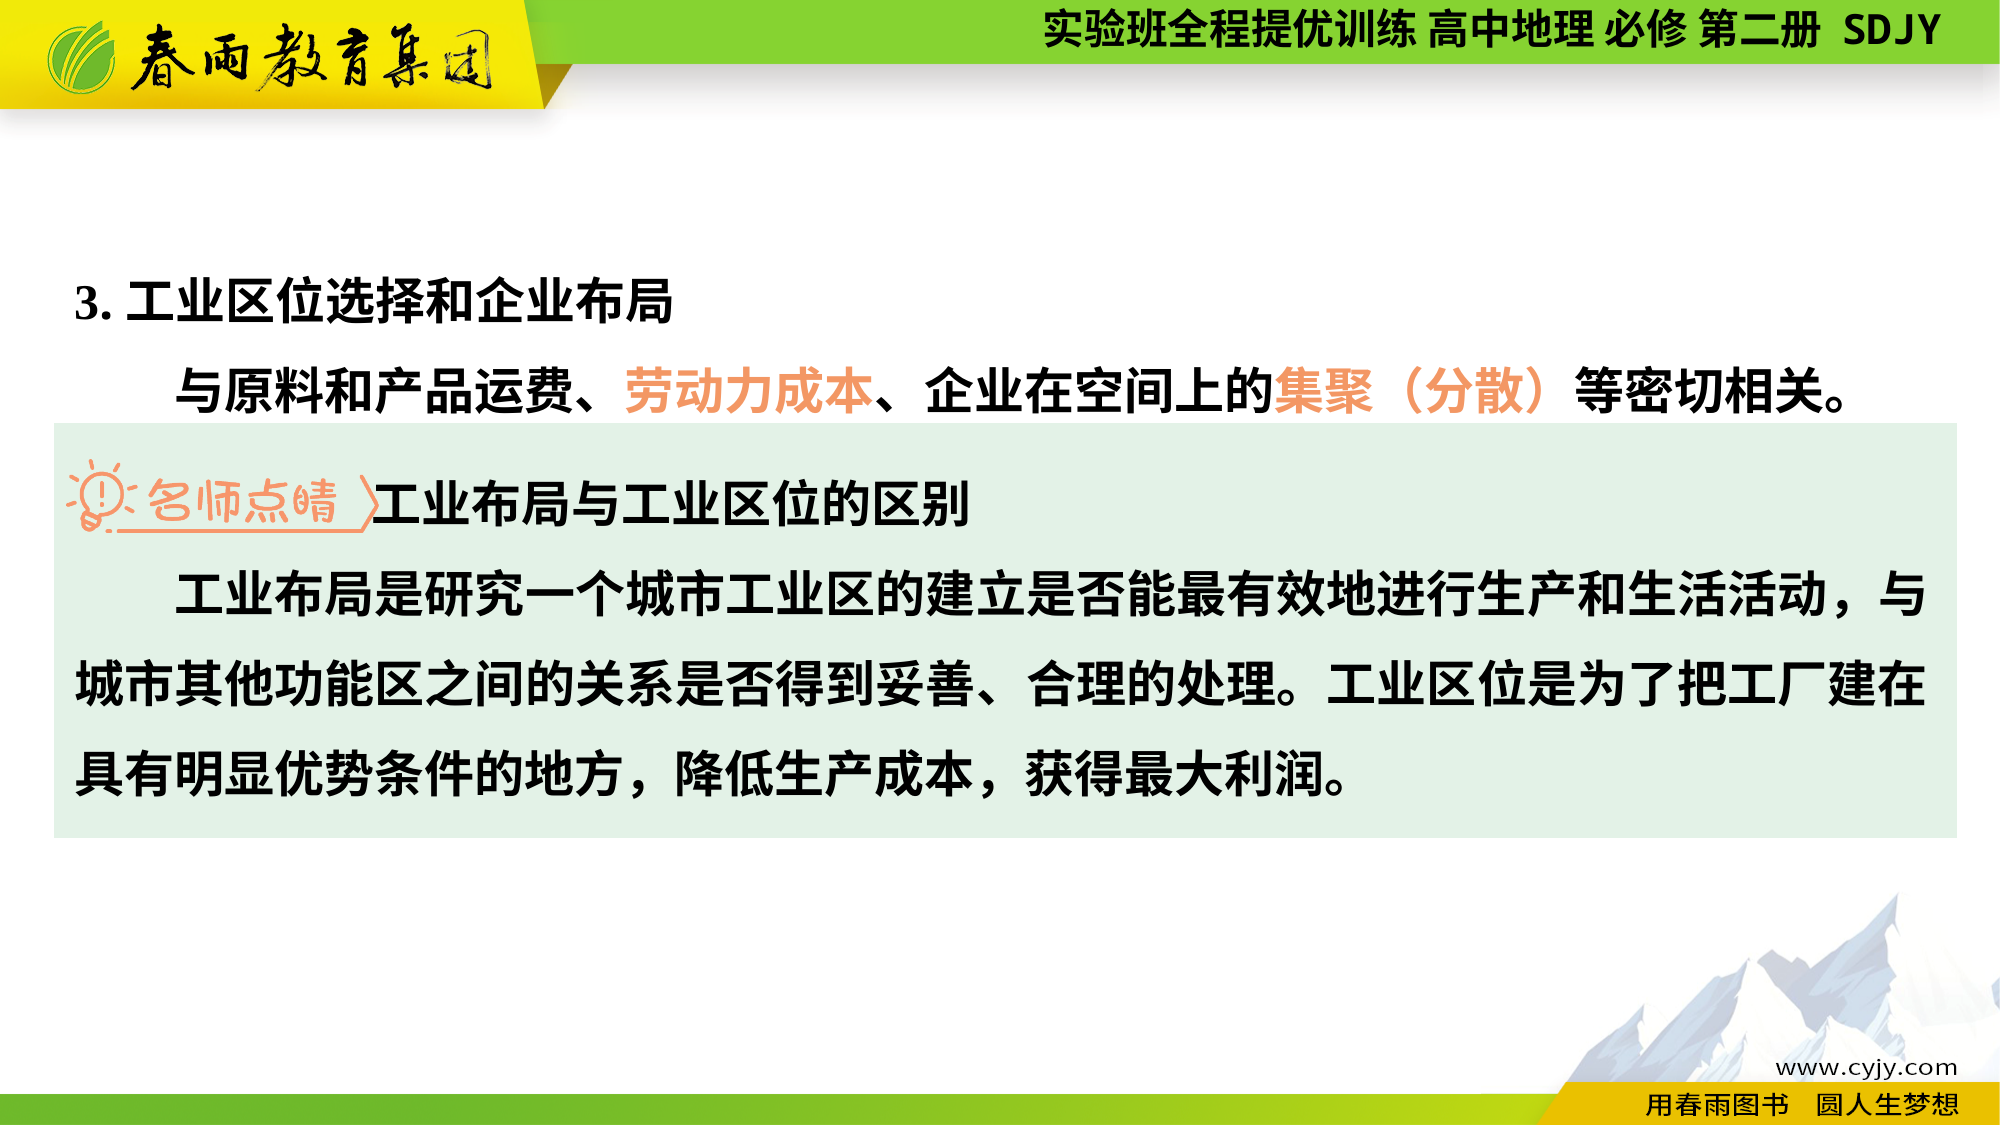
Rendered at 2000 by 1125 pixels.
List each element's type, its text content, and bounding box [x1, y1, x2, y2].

list 3.工业区位选择和企业布局 与原料和产品运费、劳动力成本、企业在空间上的集聚（分散）等密切相关。 [59, 231, 1944, 418]
picture [0, 0, 2000, 1125]
